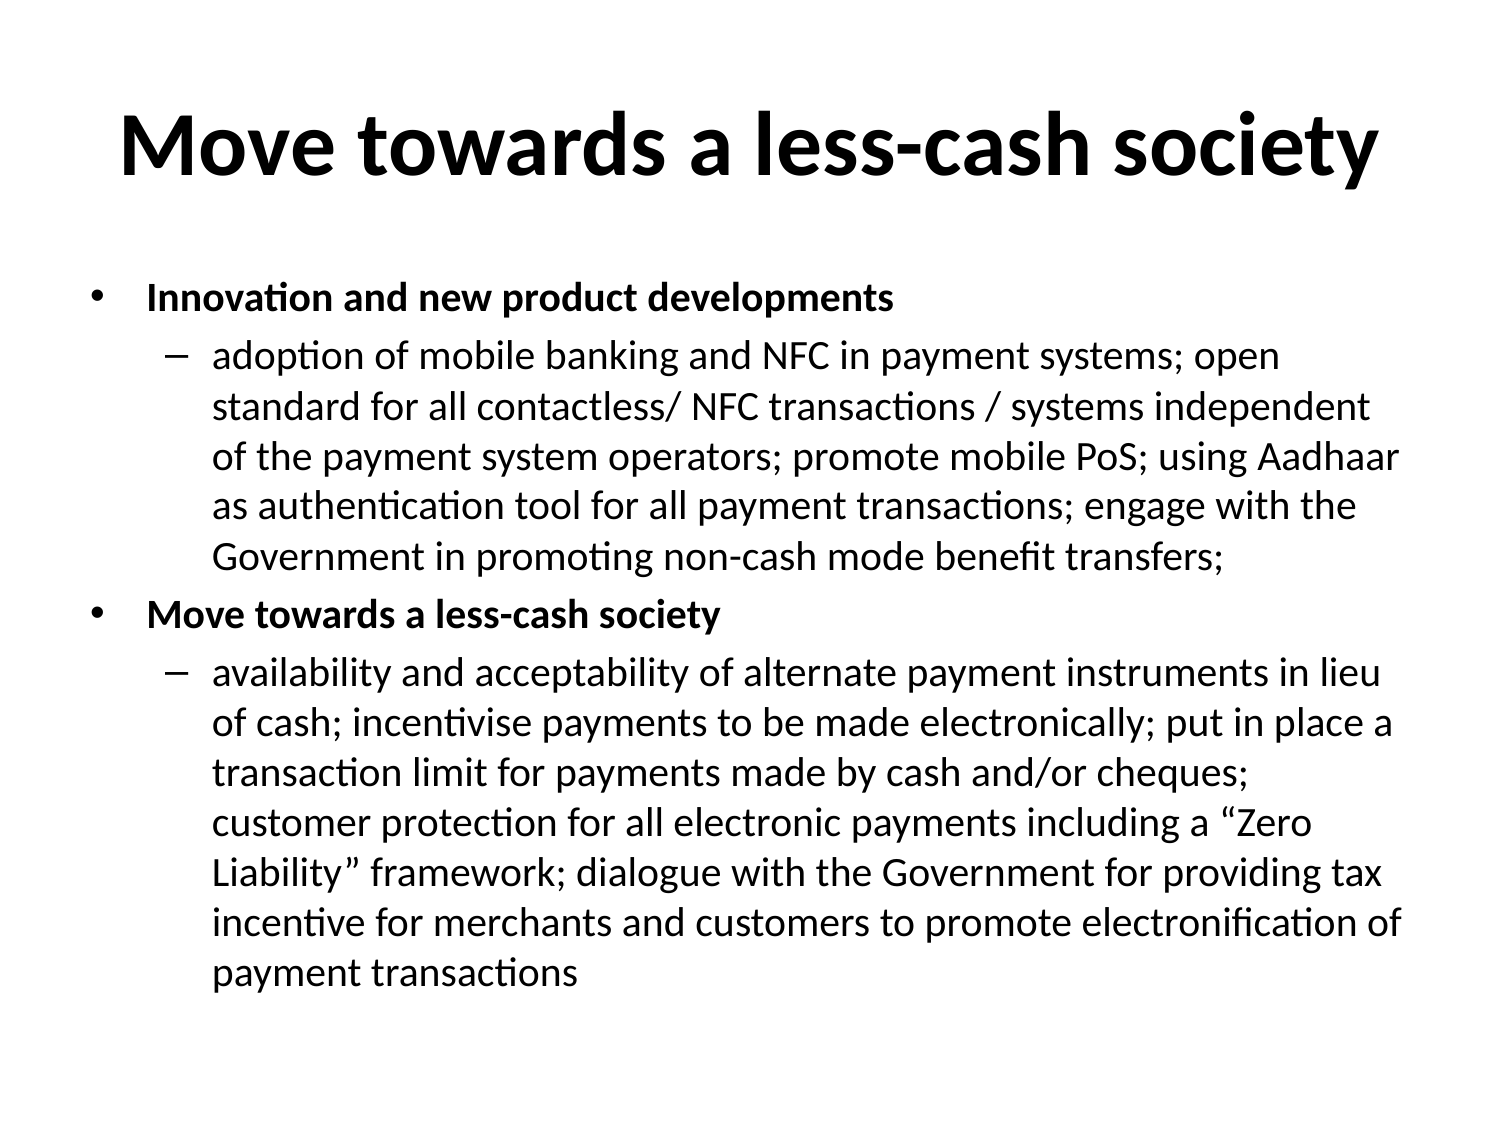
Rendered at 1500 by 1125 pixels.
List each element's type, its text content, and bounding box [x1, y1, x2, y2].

title Move towards a less-cash society [75, 45, 1425, 233]
list Innovation and new product developments adoption of mobile banking and NFC in payment systems; open standard for all contactless/ NFC transactions / systems independent of the payment system operators; promote mobile PoS; using Aadhaar as authentication tool for all payment transactions; engage with the Government in promoting non-cash mode benefit transfers; Move towards a less-cash society availability and acceptability of alternate payment instruments in lieu of cash; incentivise payments to be made electronically; put in place a transaction limit for payments made by cash and/or cheques; customer protection for all electronic payments including a “Zero Liability” framework; dialogue with the Government for providing tax incentive for merchants and customers to promote electronification of payment transactions [75, 262, 1425, 1005]
